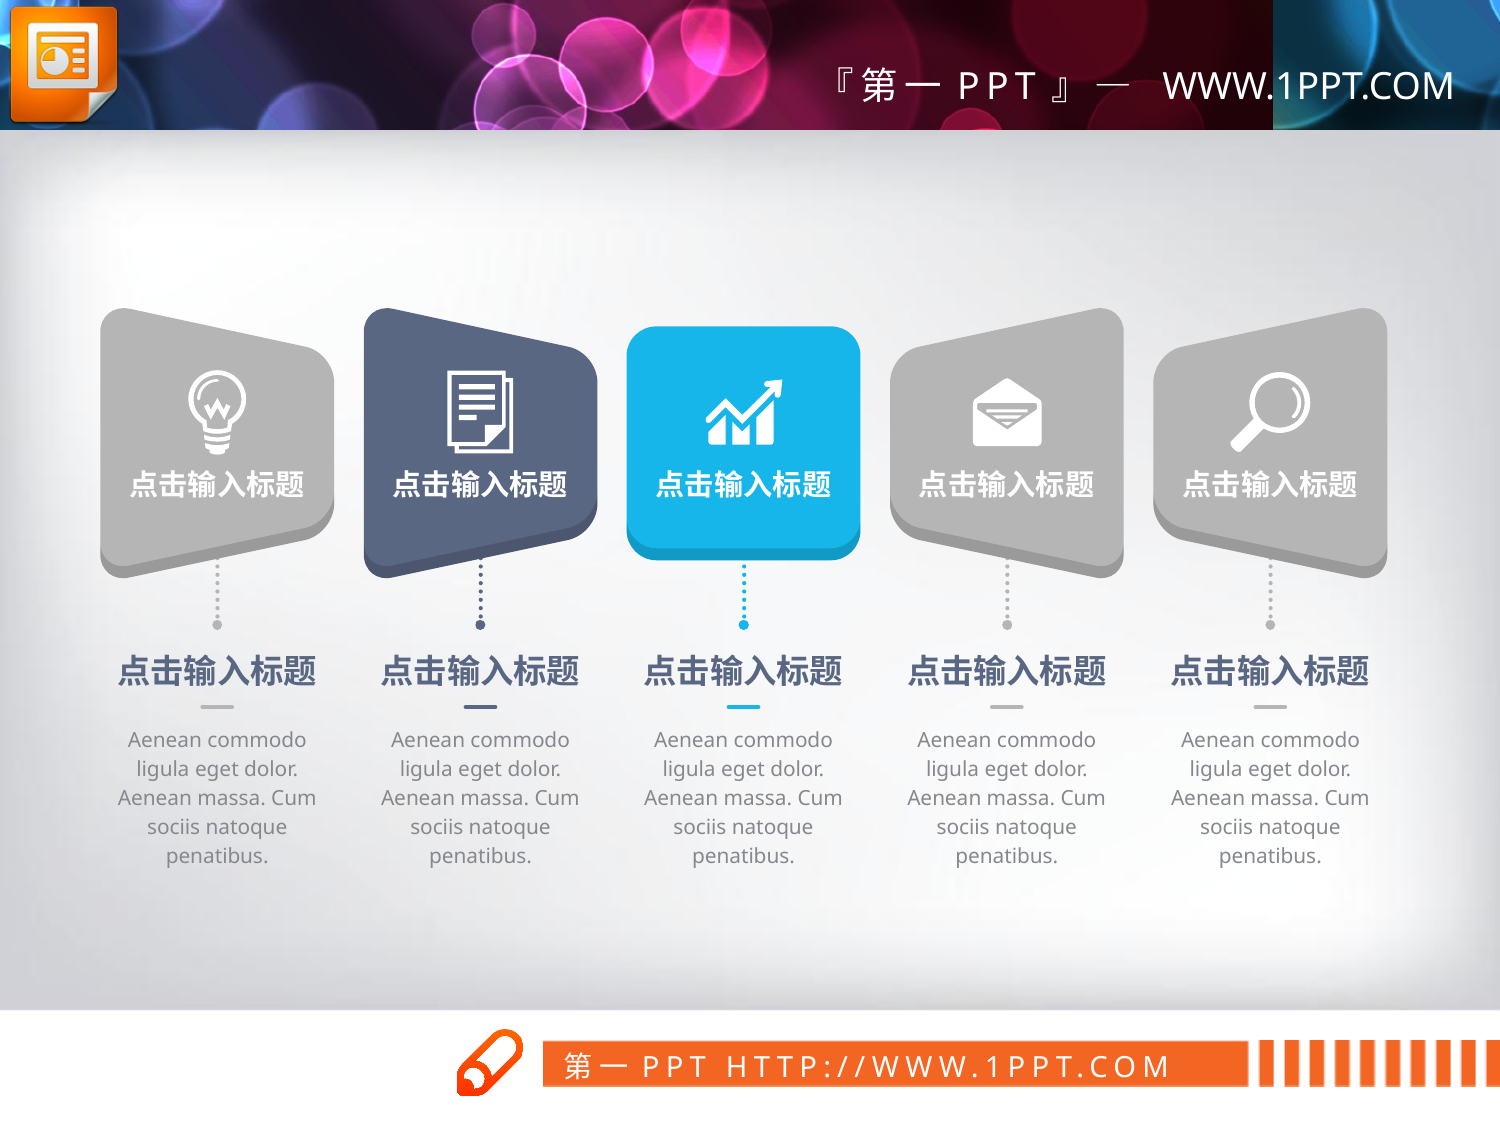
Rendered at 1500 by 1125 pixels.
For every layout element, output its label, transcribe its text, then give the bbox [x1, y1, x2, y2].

picture [0, 0, 1500, 1012]
text_box [708, 414, 726, 445]
text_box [363, 501, 598, 579]
text_box [1265, 620, 1276, 631]
text_box [972, 378, 1042, 447]
text_box [203, 434, 231, 442]
text_box [447, 370, 514, 454]
text_box [475, 620, 486, 631]
text_box [626, 501, 861, 548]
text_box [1153, 649, 1388, 870]
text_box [100, 649, 335, 870]
text_box [756, 400, 774, 445]
text_box [1230, 372, 1311, 452]
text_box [626, 649, 861, 870]
text_box [626, 326, 861, 465]
text_box [100, 501, 335, 579]
text_box [100, 501, 332, 566]
text_box [705, 379, 783, 424]
text_box [892, 501, 1124, 566]
text_box [890, 501, 1124, 579]
text_box 点击输入标题 [626, 465, 861, 501]
text_box [363, 501, 595, 566]
text_box [890, 308, 1124, 465]
picture [543, 1040, 1500, 1087]
text_box [1156, 501, 1388, 566]
text_box [738, 620, 749, 631]
text_box [1153, 308, 1388, 465]
text_box 点击输入标题 [889, 465, 1124, 501]
text_box [1002, 620, 1013, 631]
text_box [100, 308, 335, 465]
text_box [204, 443, 230, 455]
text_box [889, 649, 1124, 870]
text_box 点击输入标题 [363, 465, 598, 501]
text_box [363, 649, 598, 870]
text_box [363, 308, 598, 465]
text_box [626, 518, 861, 561]
text_box [188, 370, 247, 434]
text_box 点击输入标题 [100, 465, 335, 501]
text_box [212, 620, 223, 631]
text_box [732, 421, 750, 445]
text_box 点击输入标题 [1153, 465, 1388, 501]
text_box [1153, 501, 1388, 579]
